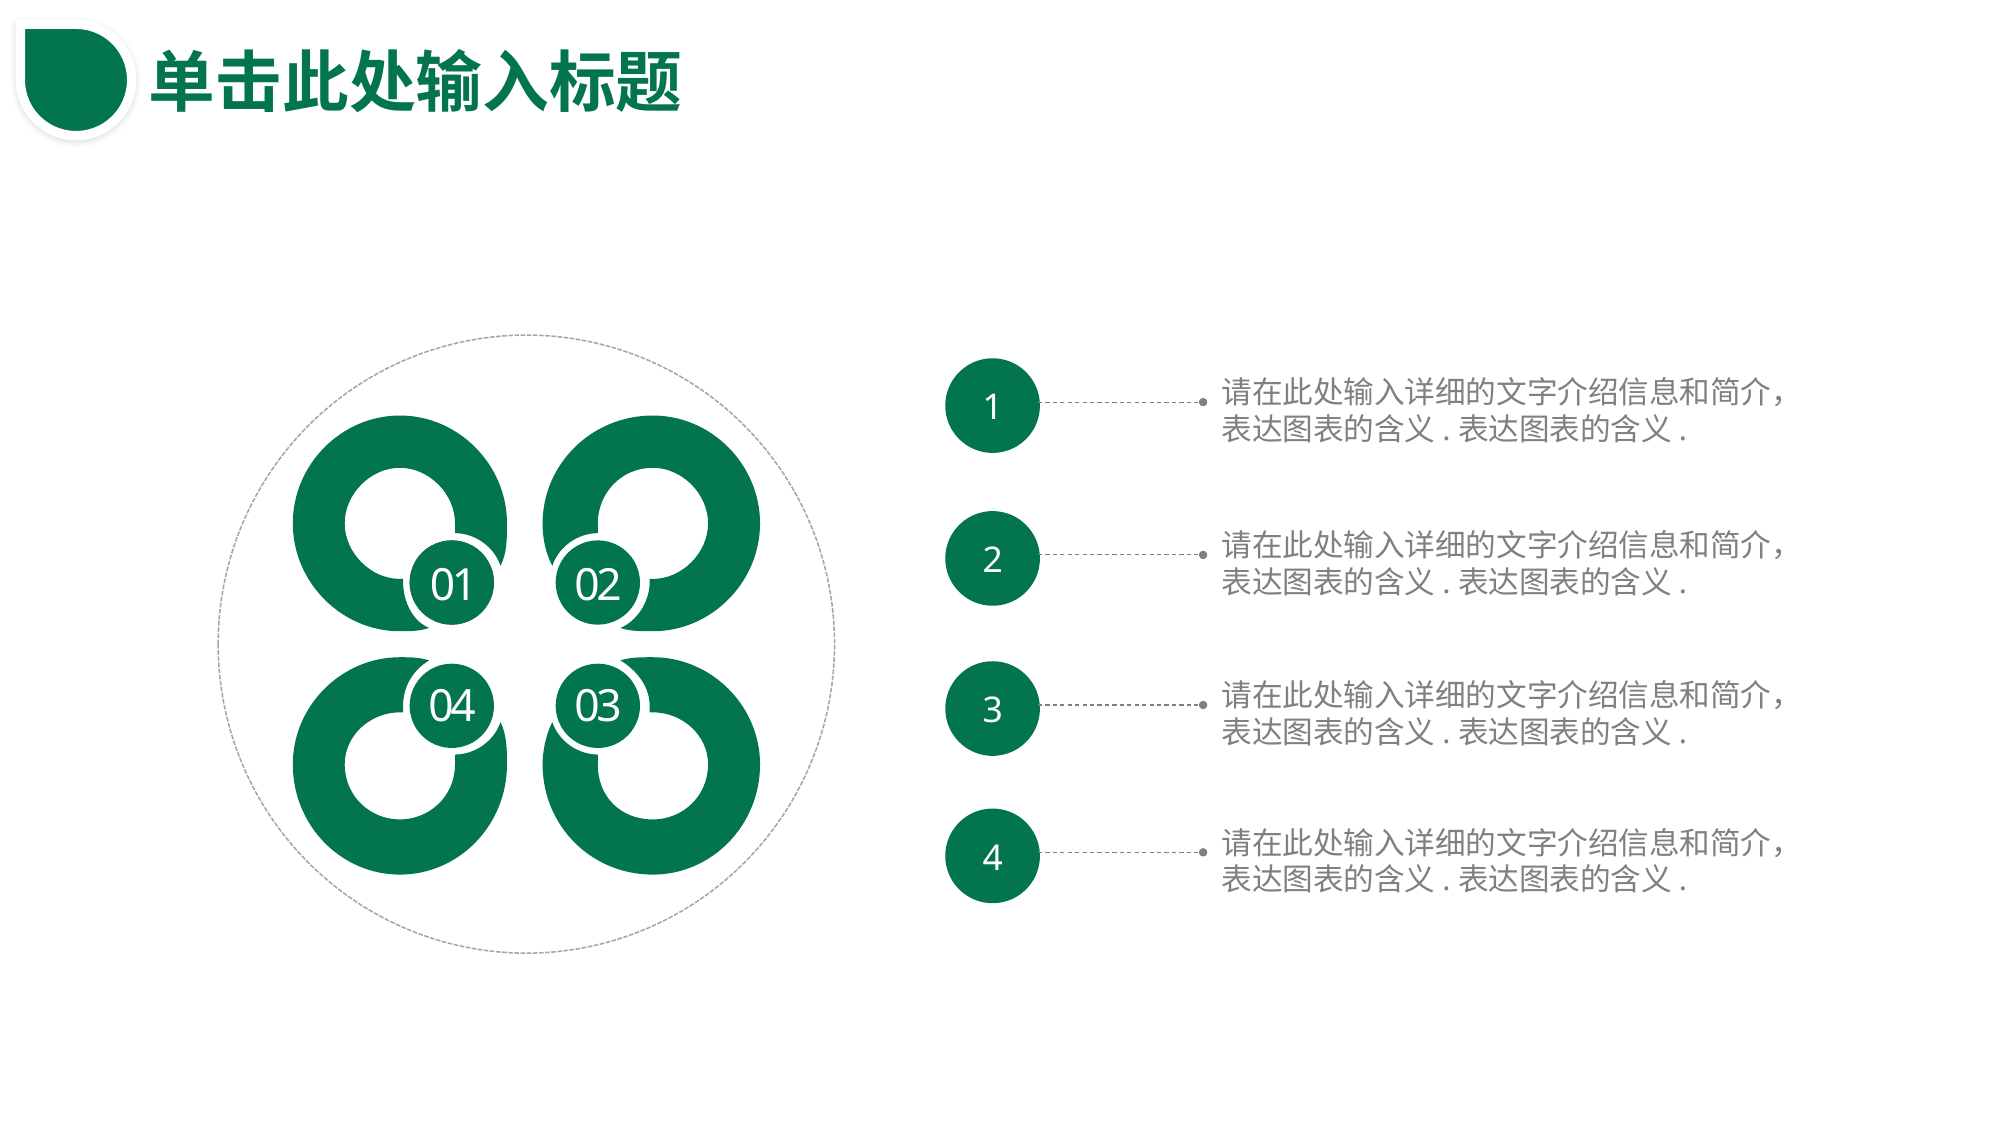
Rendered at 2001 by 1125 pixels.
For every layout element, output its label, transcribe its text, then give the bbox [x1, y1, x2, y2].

text_box 3 [944, 660, 1041, 757]
text_box 请在此处输入详细的文字介绍信息和简介，表达图表的含义.表达图表的含义. [1206, 668, 1841, 800]
text_box 1 [944, 357, 1041, 454]
text_box 请在此处输入详细的文字介绍信息和简介，表达图表的含义.表达图表的含义. [1206, 365, 1841, 497]
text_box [218, 335, 835, 954]
text_box 请在此处输入详细的文字介绍信息和简介，表达图表的含义.表达图表的含义. [1206, 816, 1841, 947]
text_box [20, 24, 701, 136]
text_box 请在此处输入详细的文字介绍信息和简介，表达图表的含义.表达图表的含义. [1206, 518, 1841, 650]
text_box 4 [944, 807, 1041, 905]
text_box 2 [944, 510, 1041, 607]
